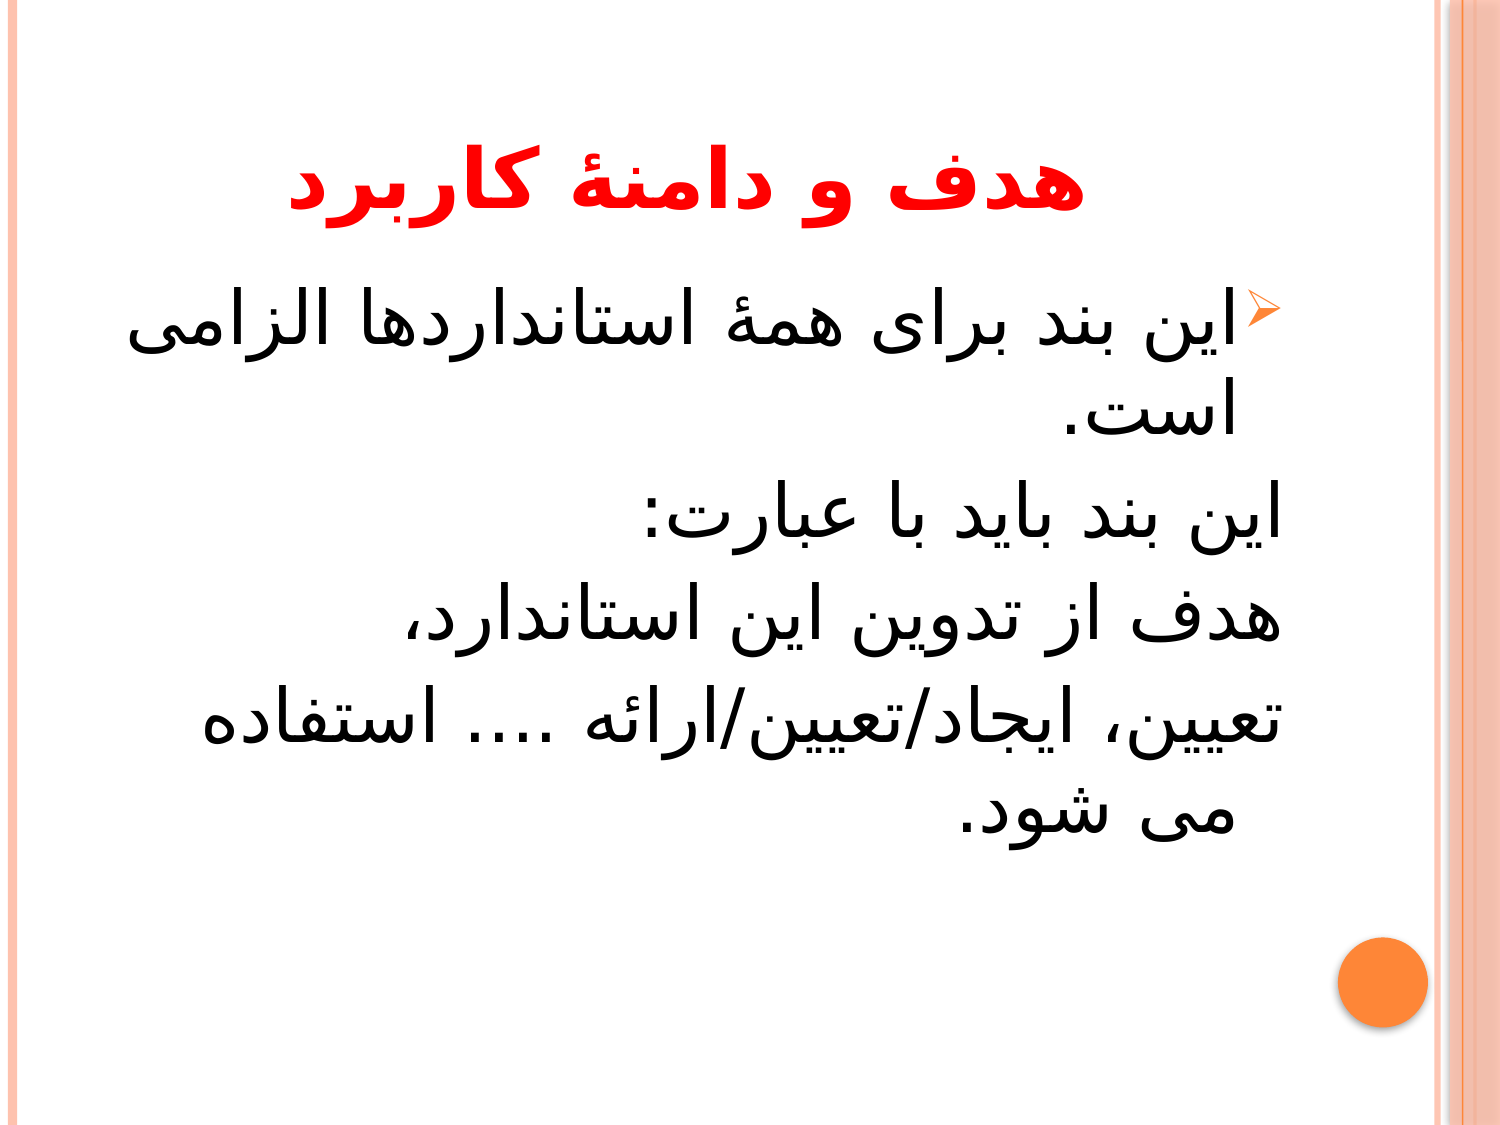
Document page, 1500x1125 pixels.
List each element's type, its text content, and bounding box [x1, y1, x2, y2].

title هدف و دامنۀ کاربرد [75, 45, 1300, 233]
list این بند برای همۀ استانداردها الزامی است. این بند باید با عبارت: هدف از تدوین این استاندارد، تعیین، ایجاد/تعیین/ارائه .... استفاده می شود. [75, 262, 1300, 1062]
